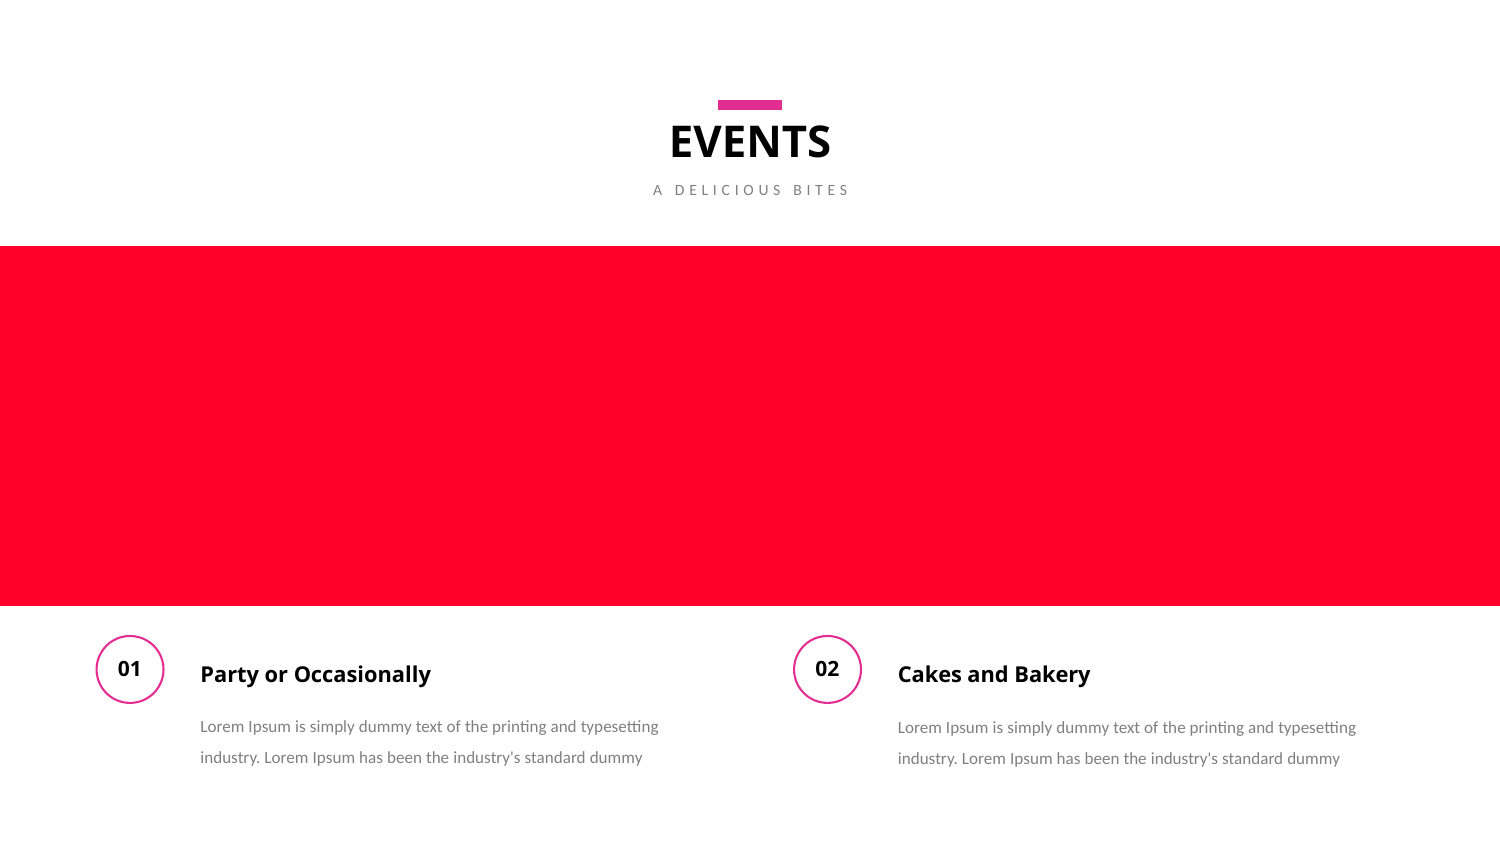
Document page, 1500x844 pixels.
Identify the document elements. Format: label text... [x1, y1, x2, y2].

text_box Party or Occasionally [185, 653, 506, 695]
text_box Lorem Ipsum is simply dummy text of the printing and typesetting industry. Lorem Ipsum has been the industry's standard dummy [883, 698, 1416, 776]
picture [0, 246, 1500, 606]
text_box EVENTS [481, 106, 1019, 174]
text_box Lorem Ipsum is simply dummy text of the printing and typesetting industry. Lorem Ipsum has been the industry's standard dummy [185, 697, 718, 775]
text_box Cakes and Bakery [883, 653, 1150, 695]
text_box A DELICIOUS BITES [616, 172, 884, 206]
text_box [788, 635, 867, 703]
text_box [91, 635, 169, 703]
